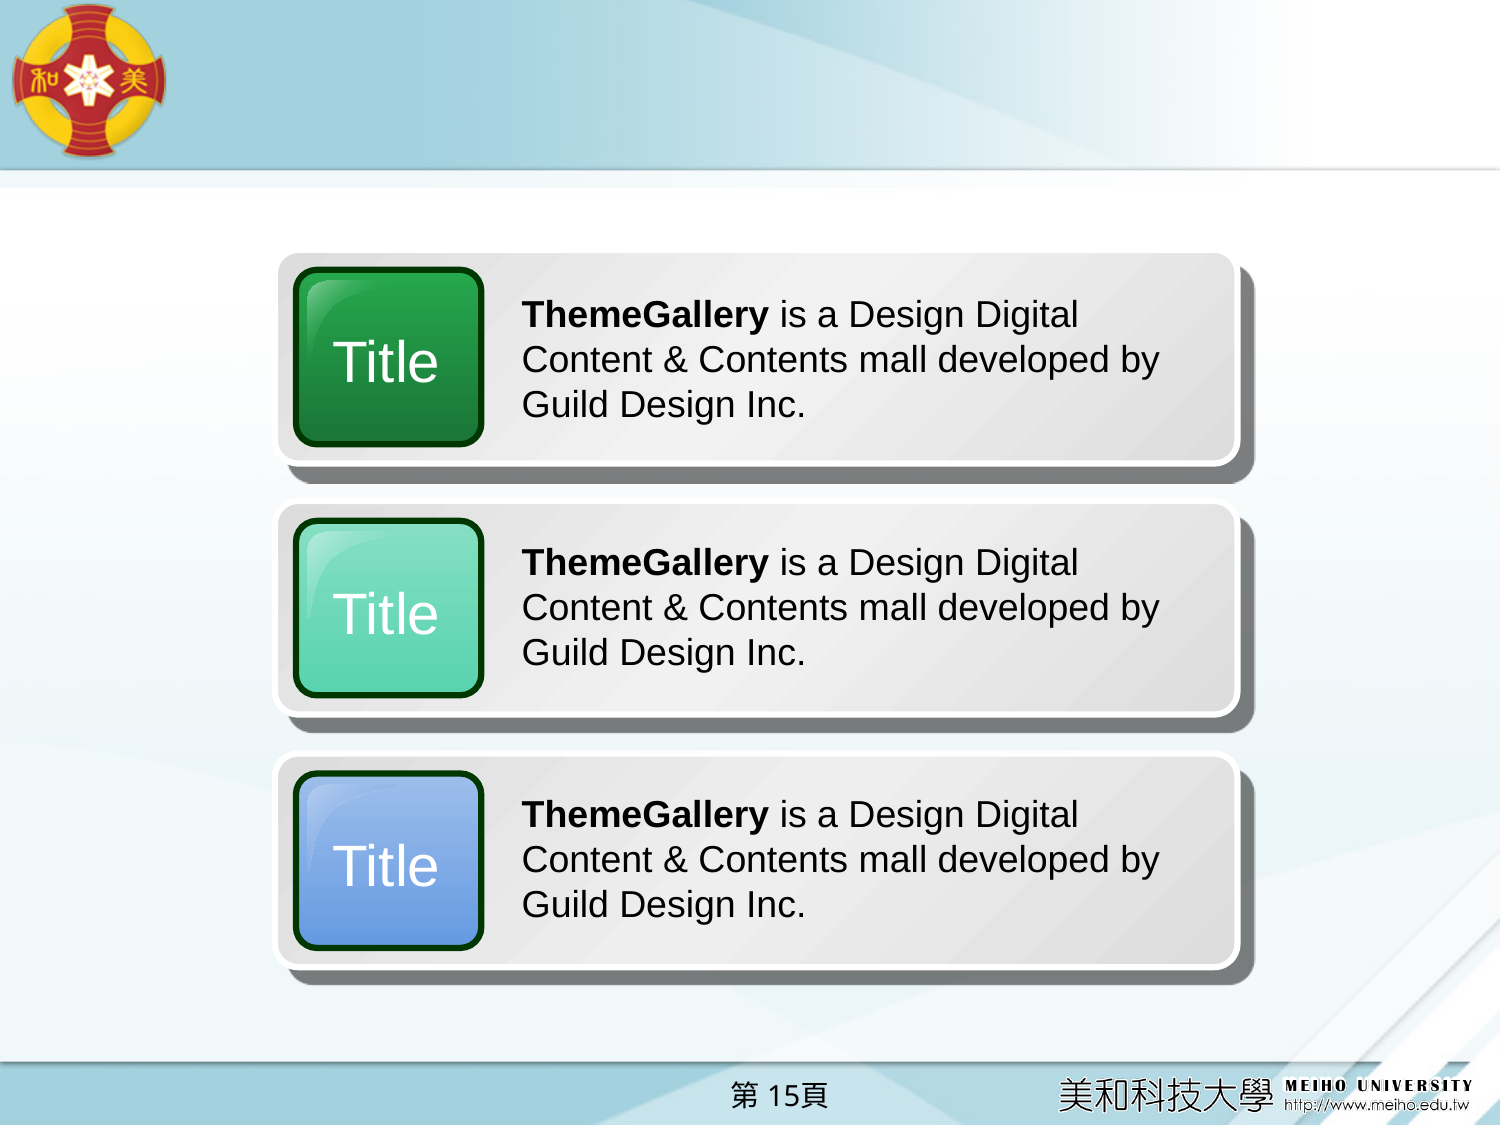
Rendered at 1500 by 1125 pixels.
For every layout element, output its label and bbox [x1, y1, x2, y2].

text_box [274, 753, 1238, 968]
picture [0, 0, 1500, 1125]
text_box [274, 500, 1238, 715]
text_box [274, 249, 1238, 464]
